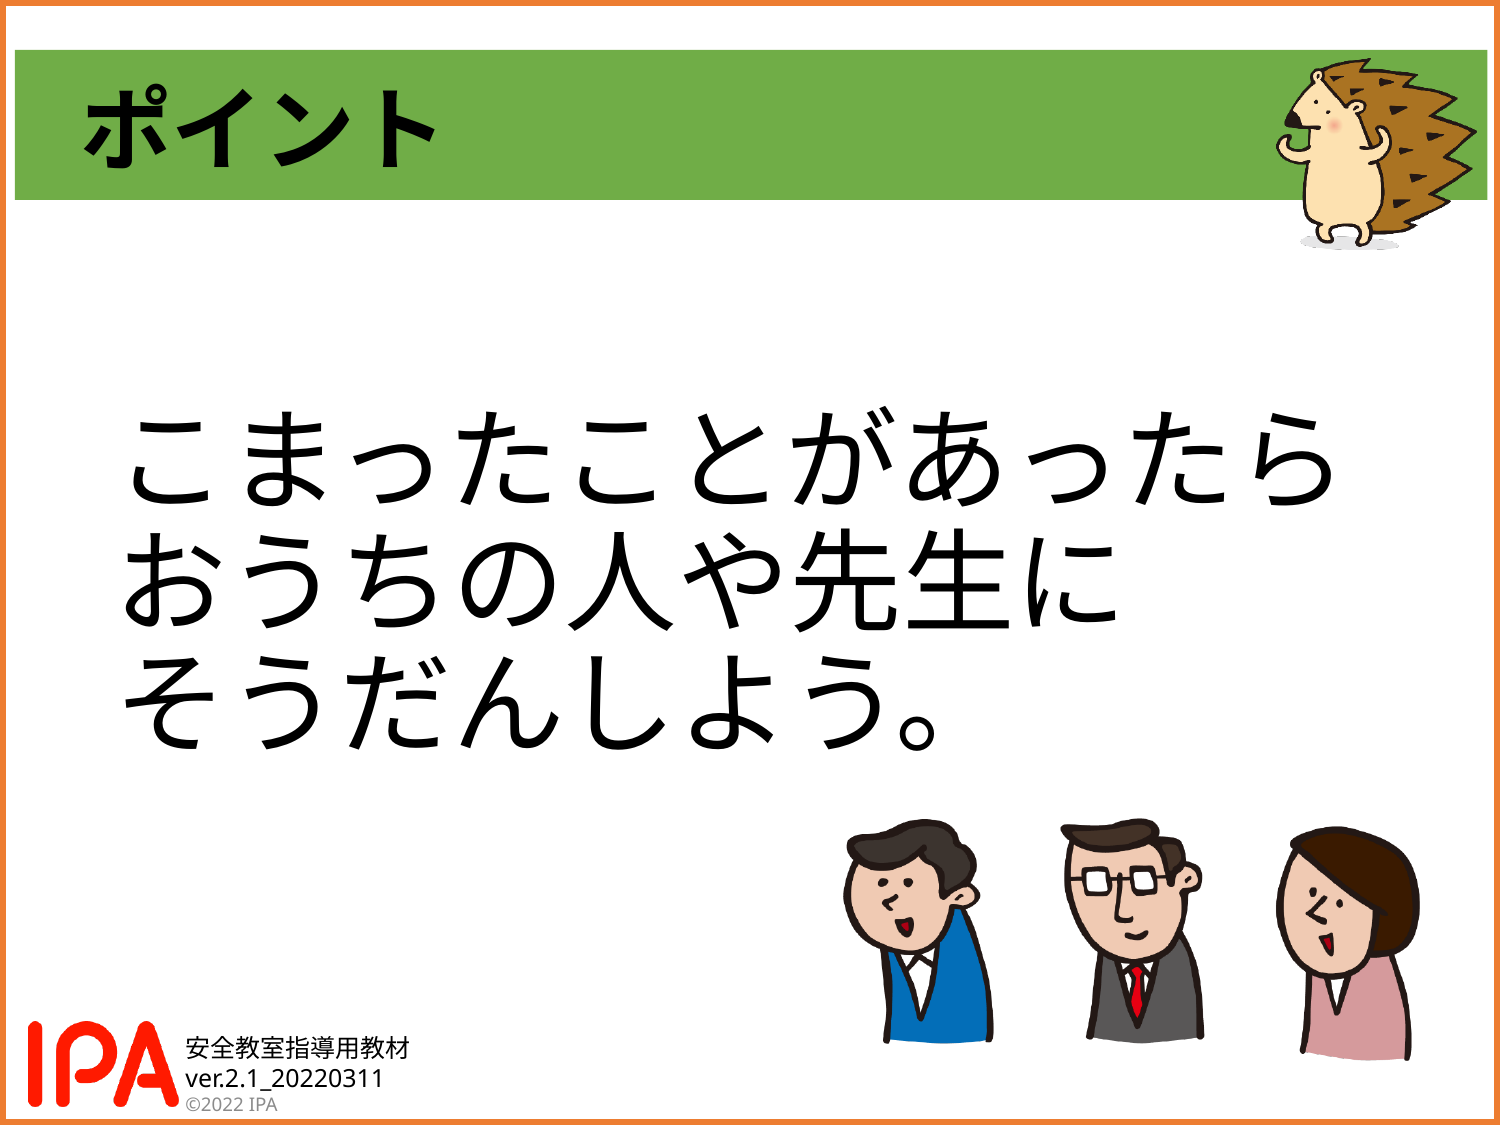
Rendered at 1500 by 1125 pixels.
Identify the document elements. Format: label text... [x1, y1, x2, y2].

list こまったことがあったらおうちの人や先生に そうだんしよう。 [99, 397, 1394, 1112]
picture [28, 1021, 99, 1107]
picture [1276, 58, 1477, 250]
picture [843, 818, 1420, 1061]
title ポイント [65, 81, 1332, 186]
